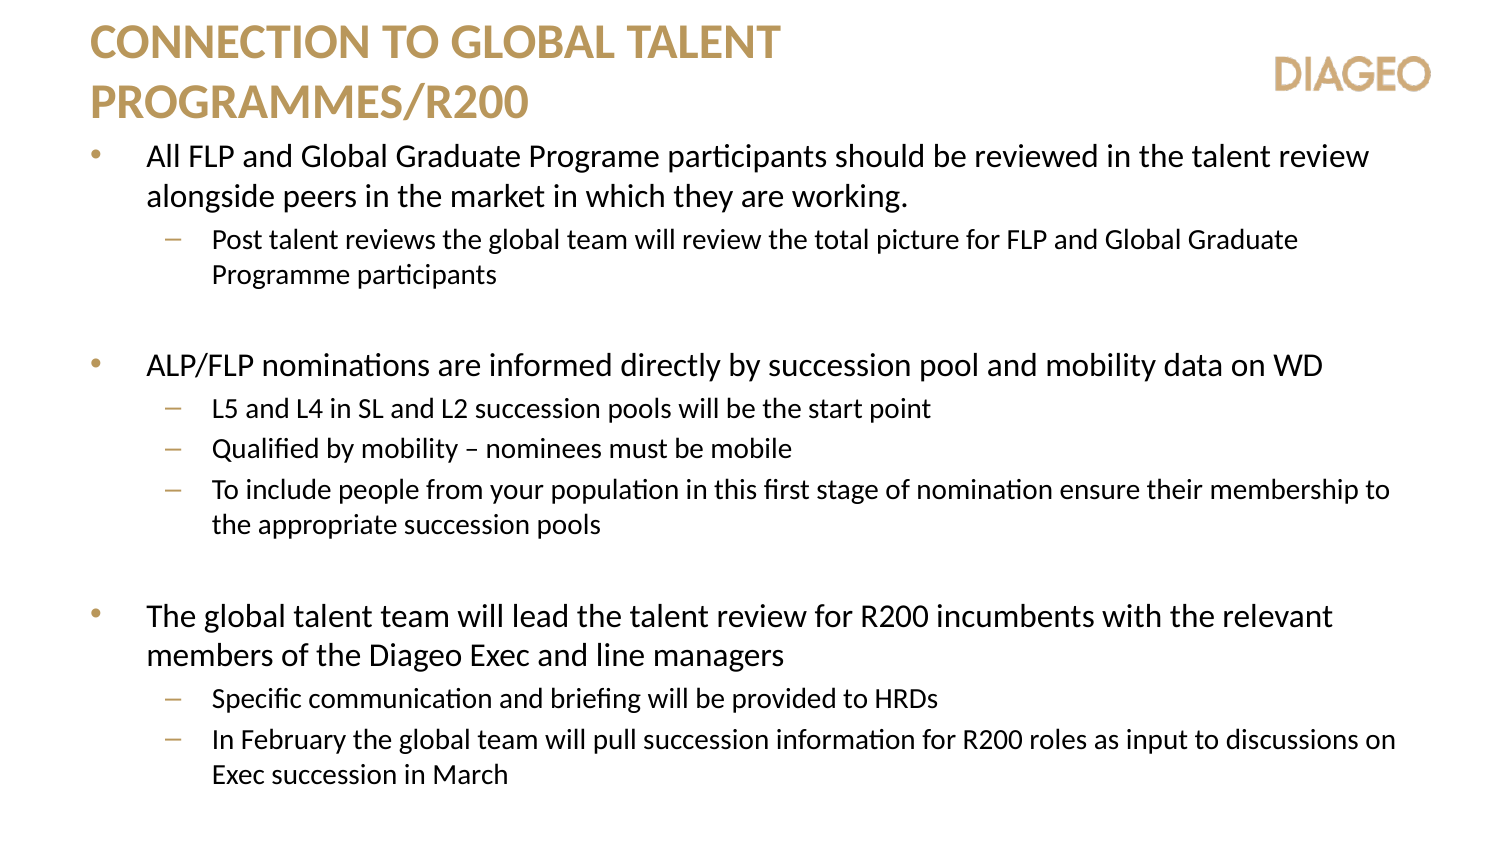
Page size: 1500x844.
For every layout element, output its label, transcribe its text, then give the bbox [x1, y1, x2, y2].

list All FLP and Global Graduate Programe participants should be reviewed in the talent review alongside peers in the market in which they are working. Post talent reviews the global team will review the total picture for FLP and Global Graduate Programme participants ALP/FLP nominations are informed directly by succession pool and mobility data on WD L5 and L4 in SL and L2 succession pools will be the start point Qualified by mobility – nominees must be mobile To include people from your population in this first stage of nomination ensure their membership to the appropriate succession pools The global talent team will lead the talent review for R200 incumbents with the relevant members of the Diageo Exec and line managers Specific communication and briefing will be provided to HRDs In February the global team will pull succession information for R200 roles as input to discussions on Exec succession in March [75, 126, 1425, 684]
title Connection to global talent programmes/R200 [75, 0, 1247, 126]
picture [1274, 56, 1487, 99]
